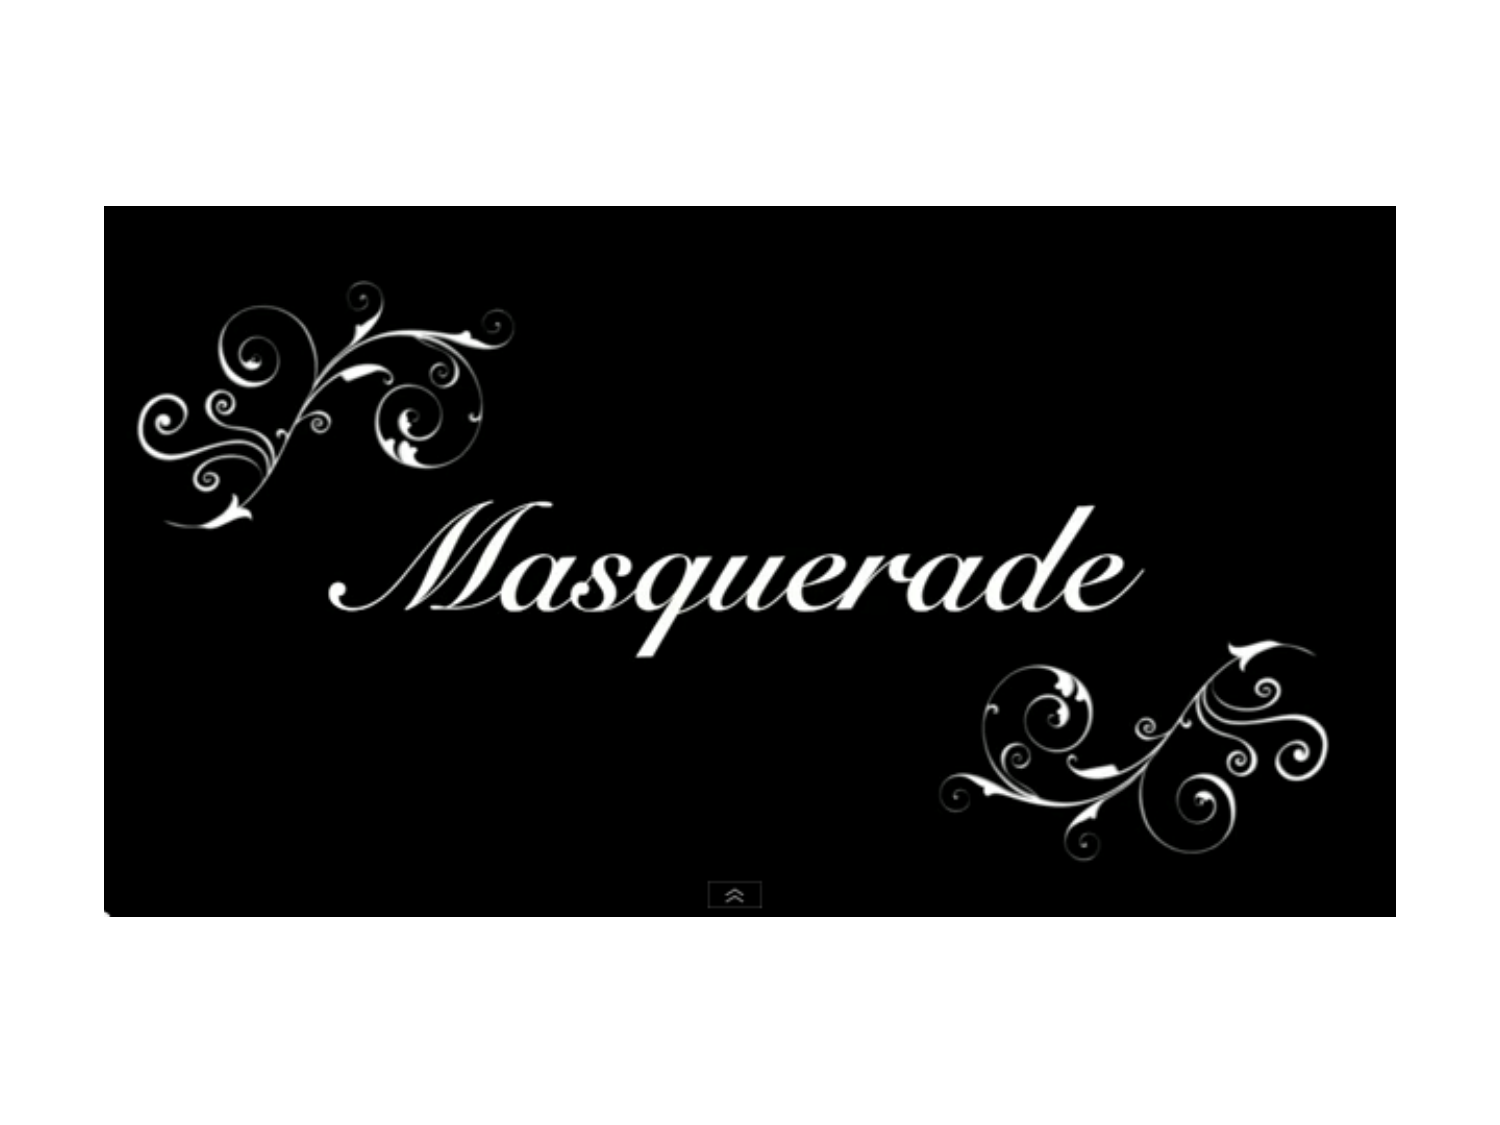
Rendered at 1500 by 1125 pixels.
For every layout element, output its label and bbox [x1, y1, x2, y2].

picture [103, 205, 1396, 917]
